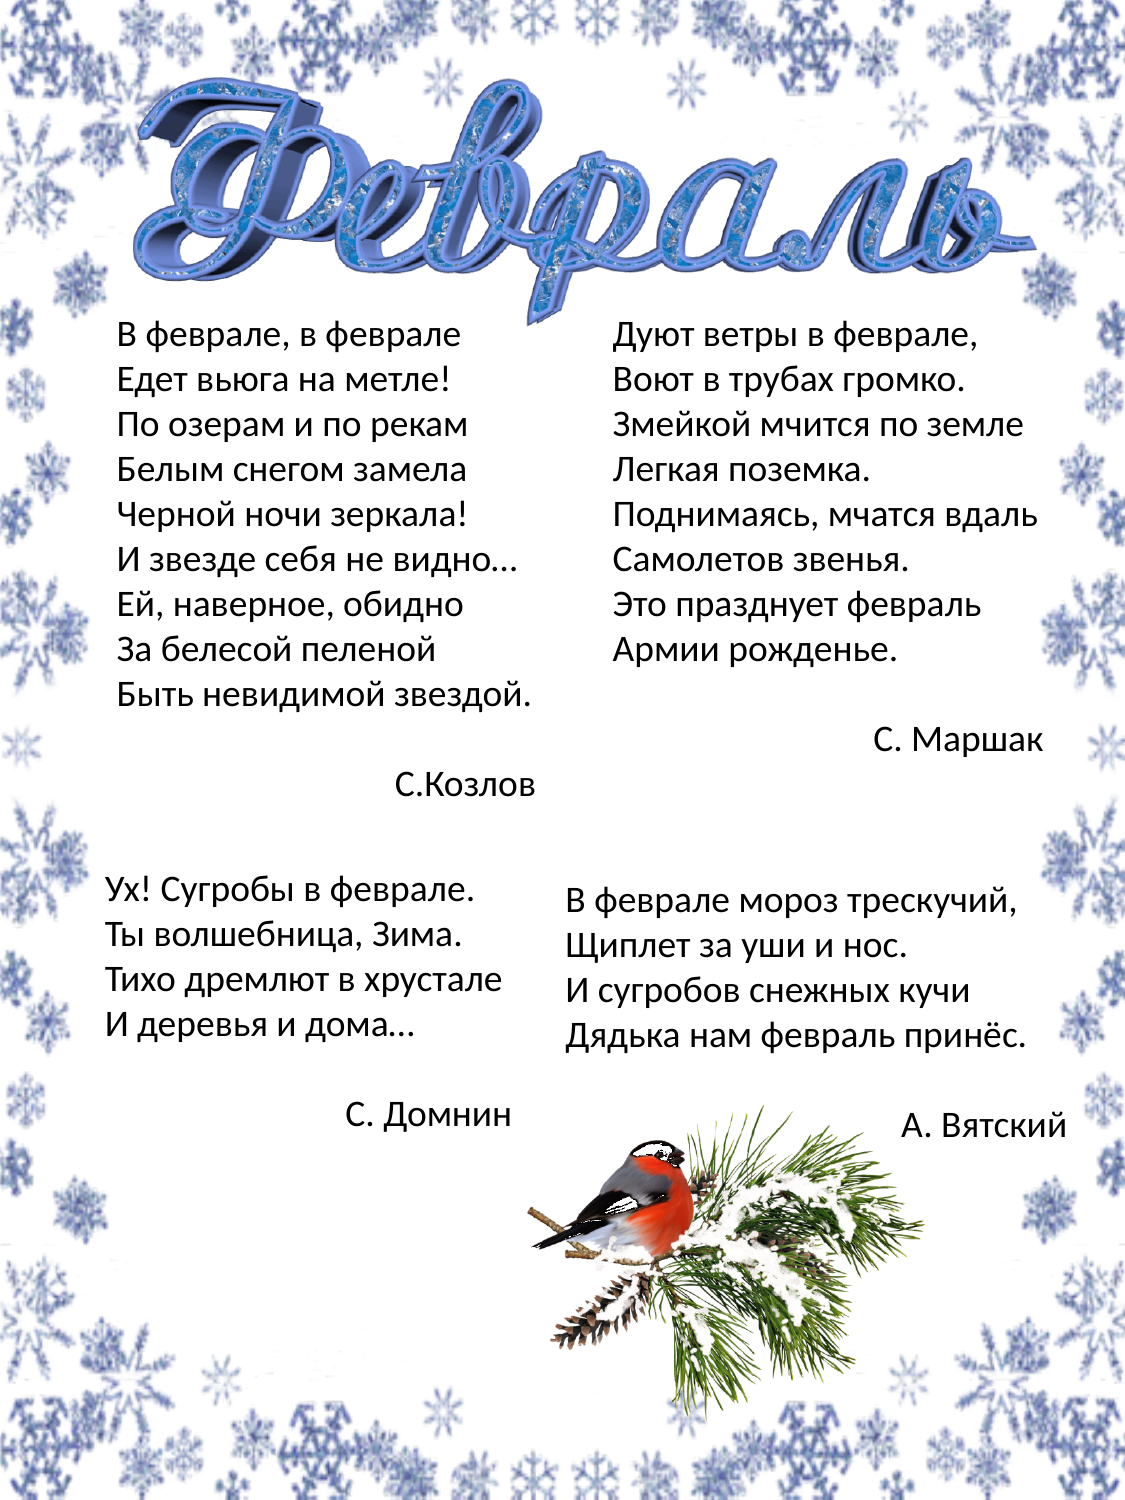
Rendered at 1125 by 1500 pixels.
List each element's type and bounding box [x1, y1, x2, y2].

text_box [0, 0, 1125, 1500]
